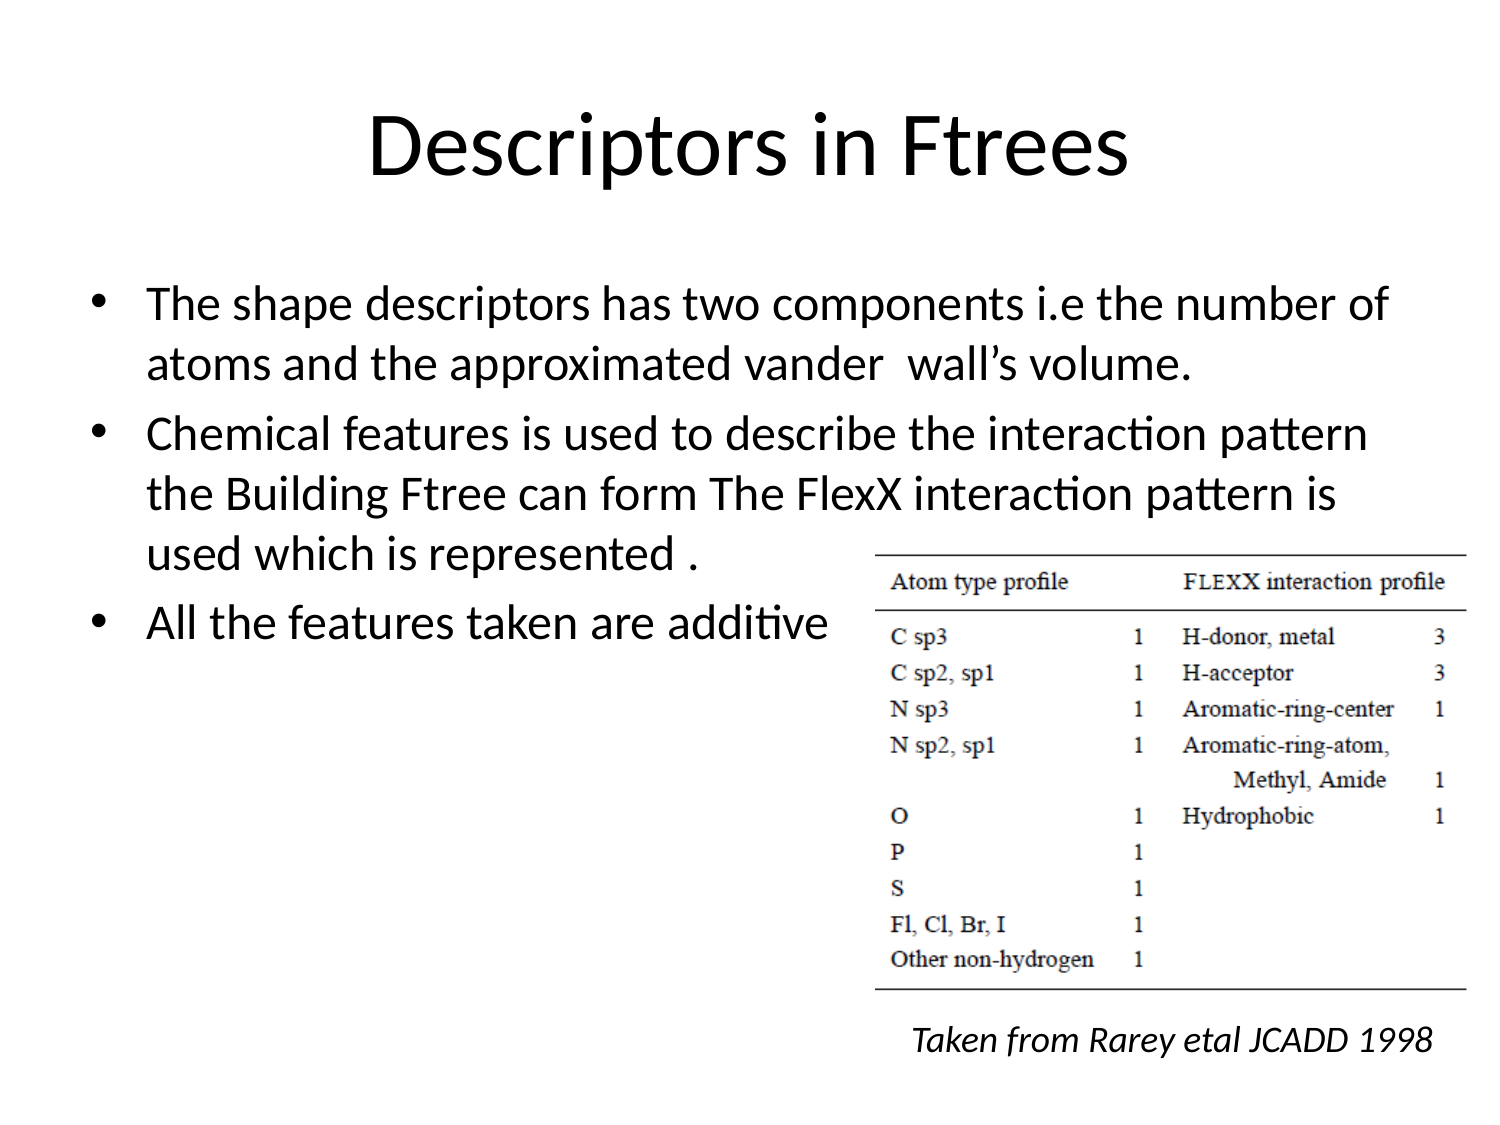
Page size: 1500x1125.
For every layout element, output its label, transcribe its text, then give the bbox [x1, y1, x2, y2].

list The shape descriptors has two components i.e the number of atoms and the approximated vander wall’s volume. Chemical features is used to describe the interaction pattern the Building Ftree can form The FlexX interaction pattern is used which is represented . All the features taken are additive [75, 262, 1425, 1005]
picture [874, 549, 1471, 996]
text_box Taken from Rarey etal JCADD 1998 [896, 1007, 1449, 1067]
title Descriptors in Ftrees [75, 45, 1425, 233]
